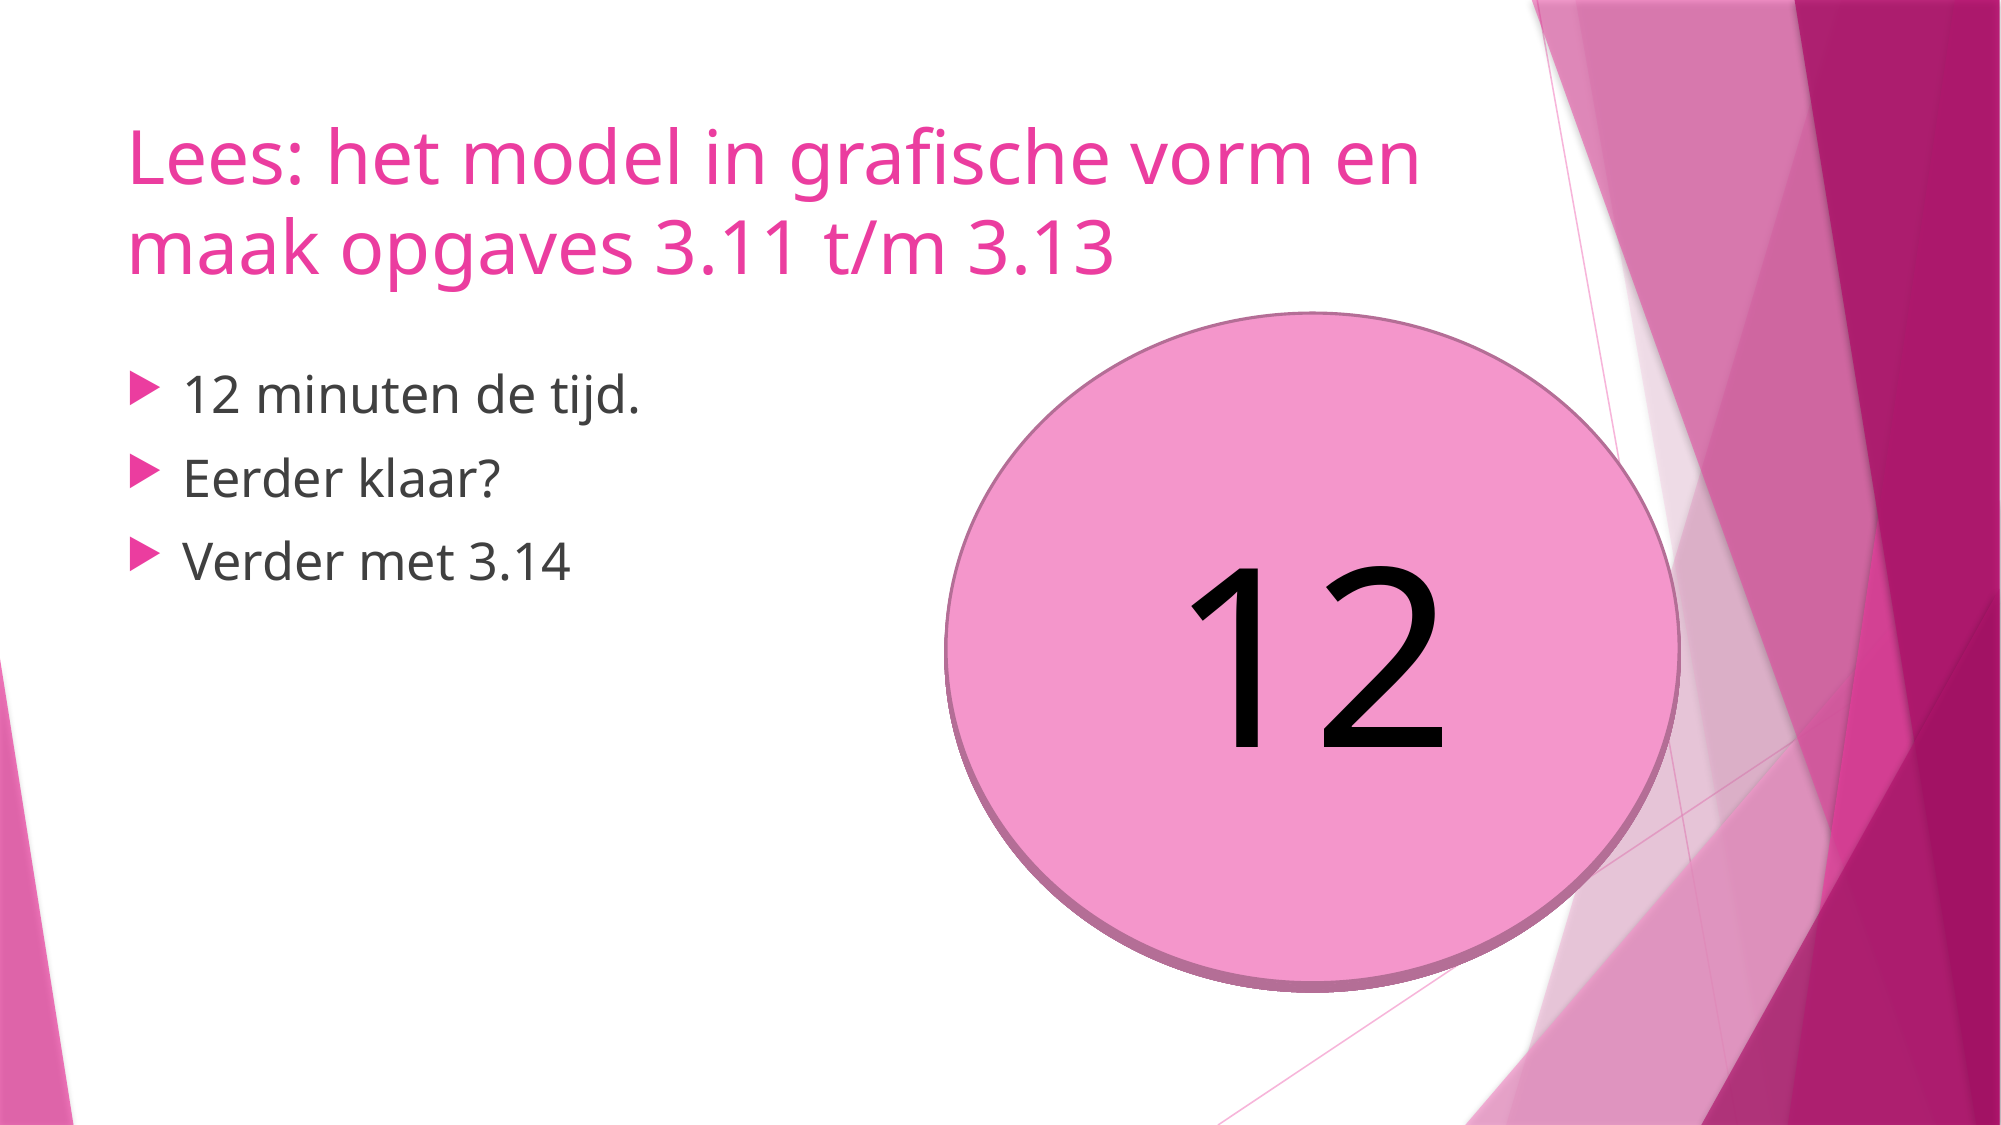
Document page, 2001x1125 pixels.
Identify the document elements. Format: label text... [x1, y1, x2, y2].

title Lees: het model in grafische vorm en maak opgaves 3.11 t/m 3.13 [111, 101, 1522, 319]
list 12 minuten de tijd. Eerder klaar? Verder met 3.14 [111, 354, 774, 992]
text_box 9 [958, 742, 1668, 990]
text_box 12 [944, 311, 1681, 985]
text_box 11 [957, 736, 1669, 988]
text_box 7 [961, 748, 1667, 993]
